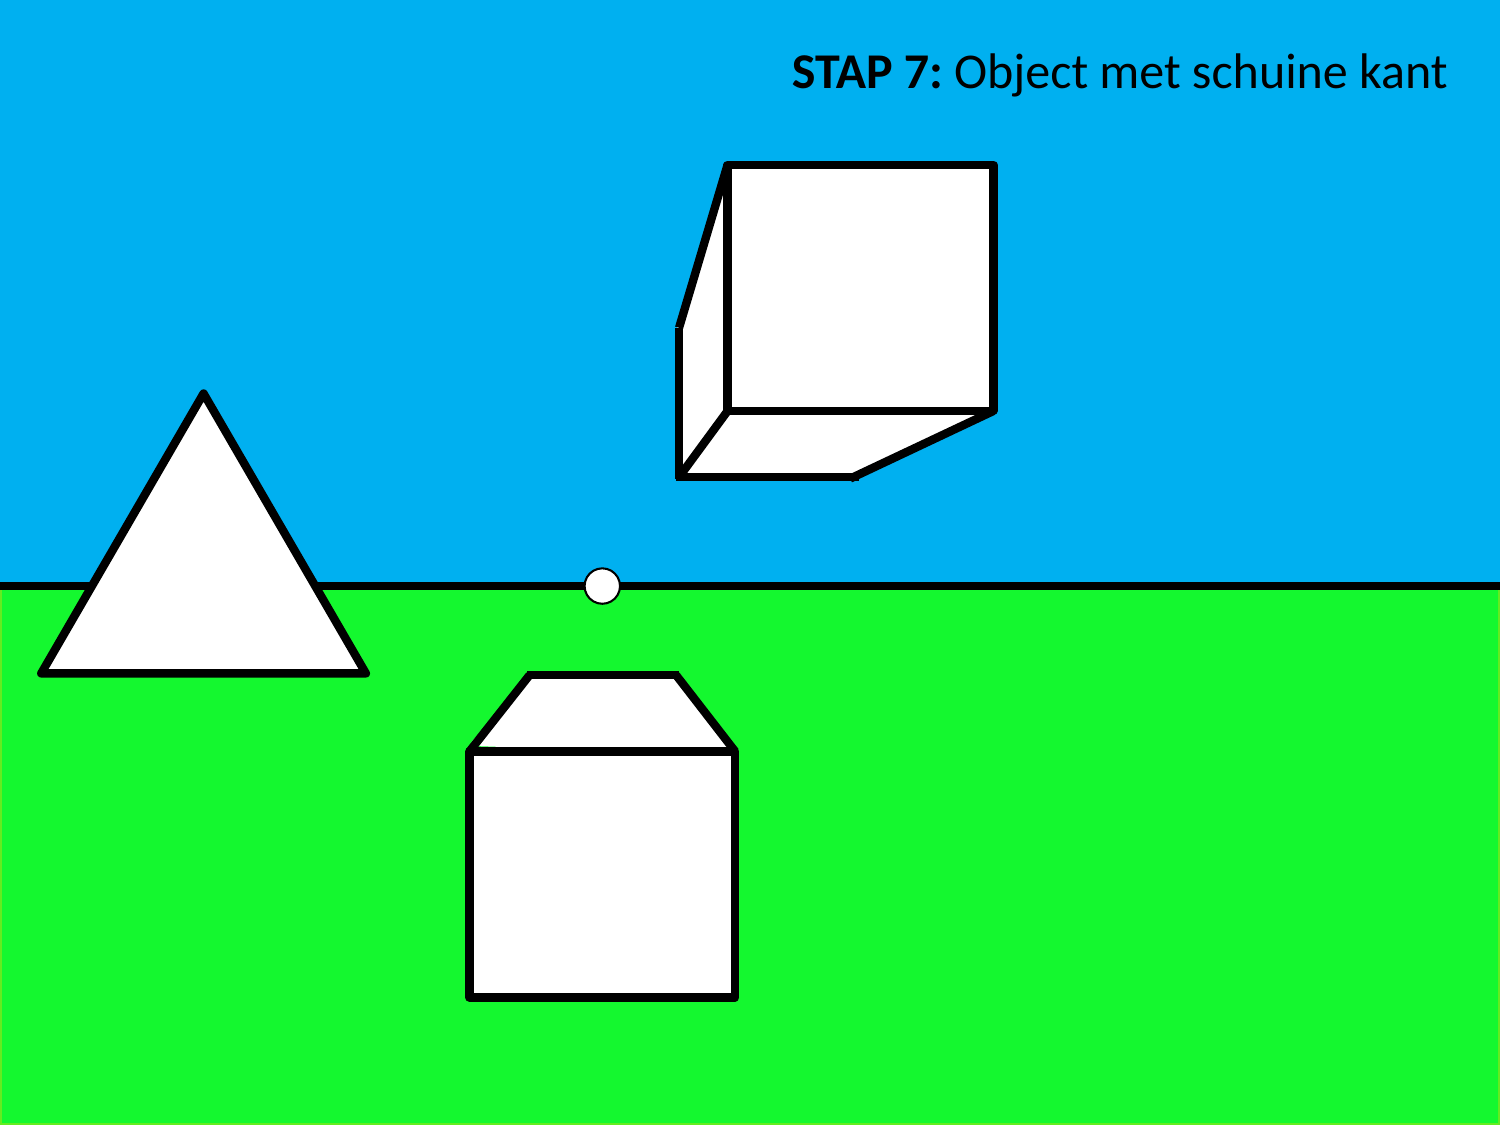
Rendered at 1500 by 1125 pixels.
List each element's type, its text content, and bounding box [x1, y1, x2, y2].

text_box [849, 410, 994, 479]
text_box [731, 413, 845, 473]
text_box [0, 592, 1500, 1125]
text_box [684, 335, 726, 409]
text_box [467, 749, 737, 1000]
text_box [582, 566, 622, 585]
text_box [675, 674, 736, 752]
text_box [584, 595, 620, 606]
text_box [534, 684, 670, 749]
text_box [469, 674, 530, 752]
text_box [90, 391, 318, 585]
text_box STAP 7: Object met schuine kant [767, 30, 1472, 106]
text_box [684, 410, 728, 476]
text_box [726, 163, 995, 413]
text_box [678, 164, 728, 328]
text_box [39, 595, 368, 676]
